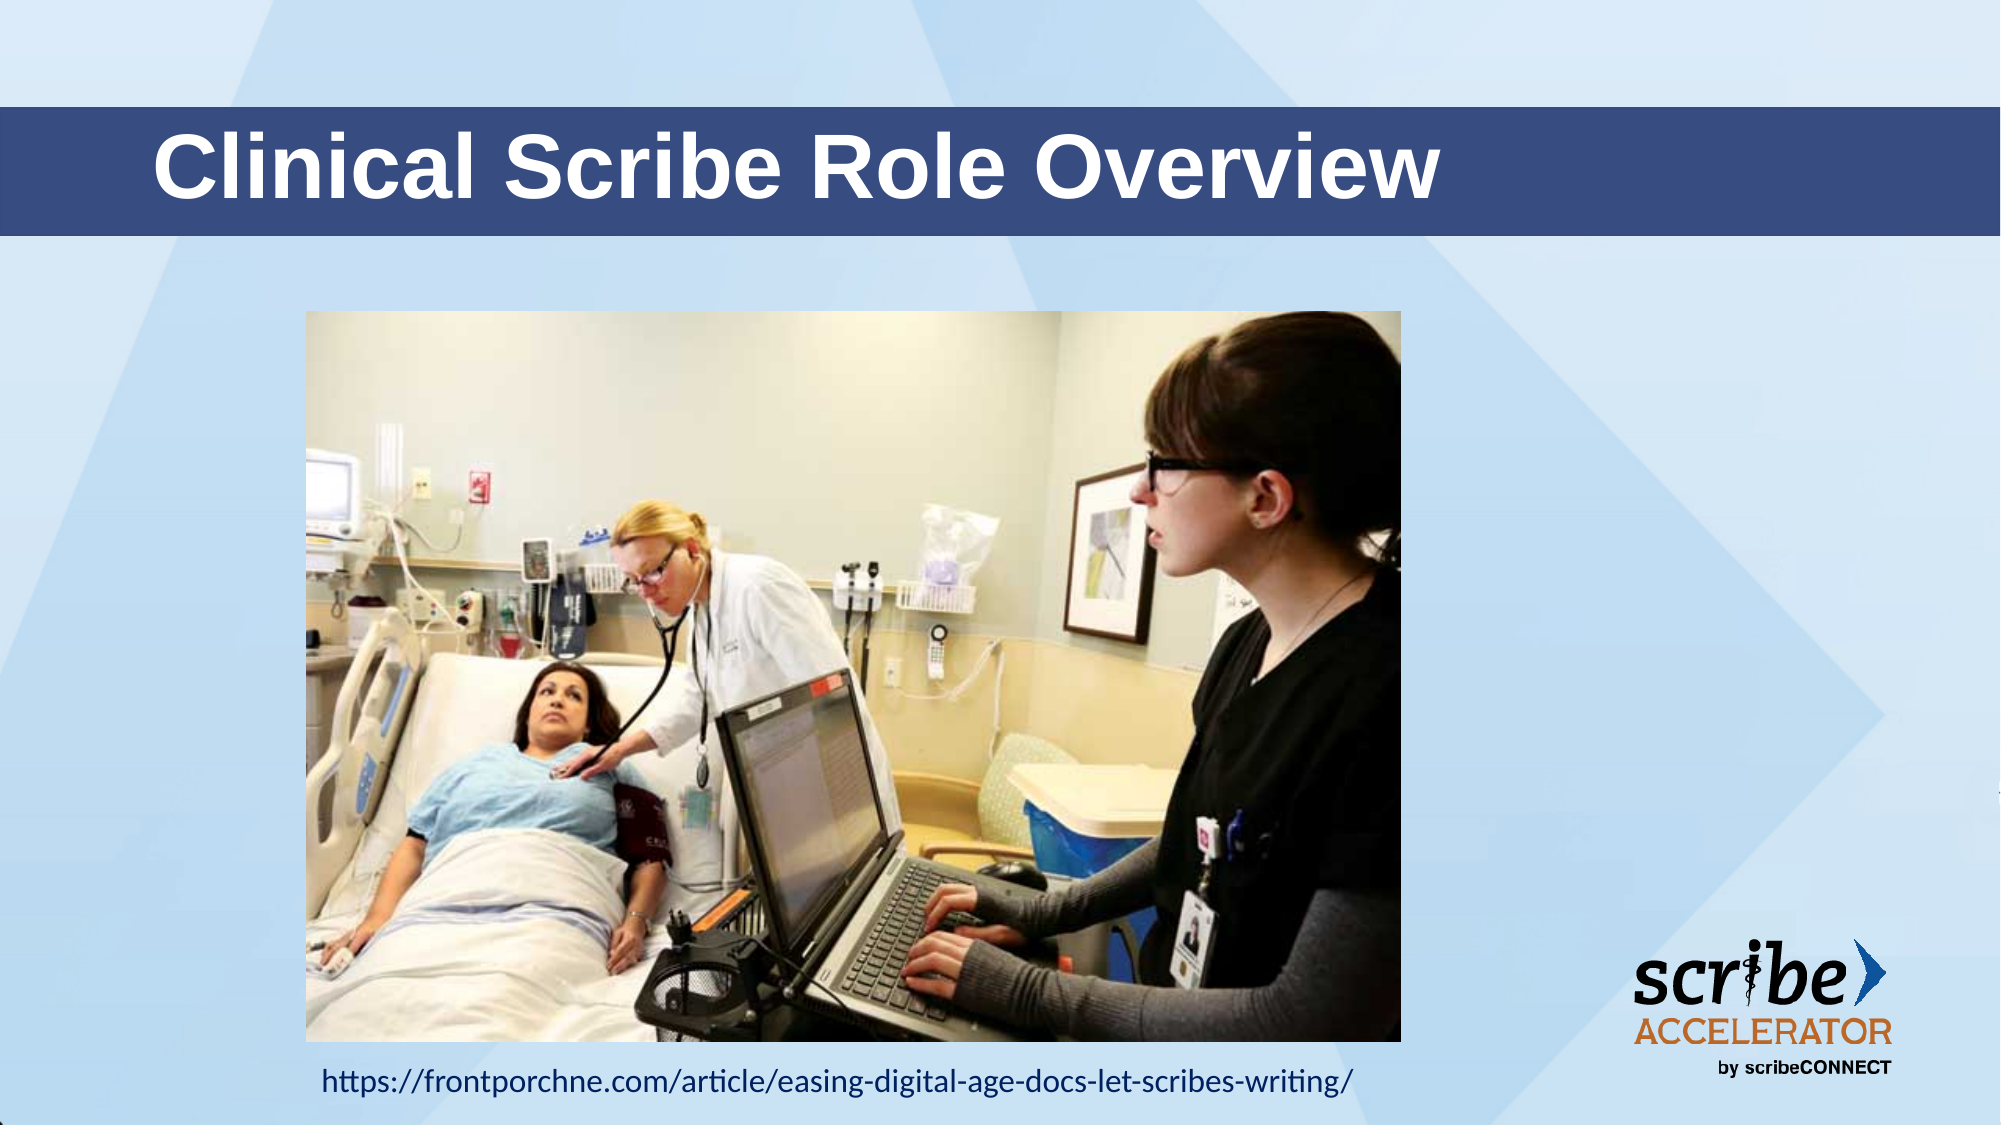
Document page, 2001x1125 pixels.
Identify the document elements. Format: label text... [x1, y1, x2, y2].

picture [0, 236, 2001, 1125]
text_box https://frontporchne.com/article/easing-digital-age-docs-let-scribes-writing/ [306, 1051, 1451, 1107]
title Clinical Scribe Role Overview [137, 59, 1863, 278]
text_box [1759, 956, 2000, 1125]
picture [0, 0, 2001, 107]
